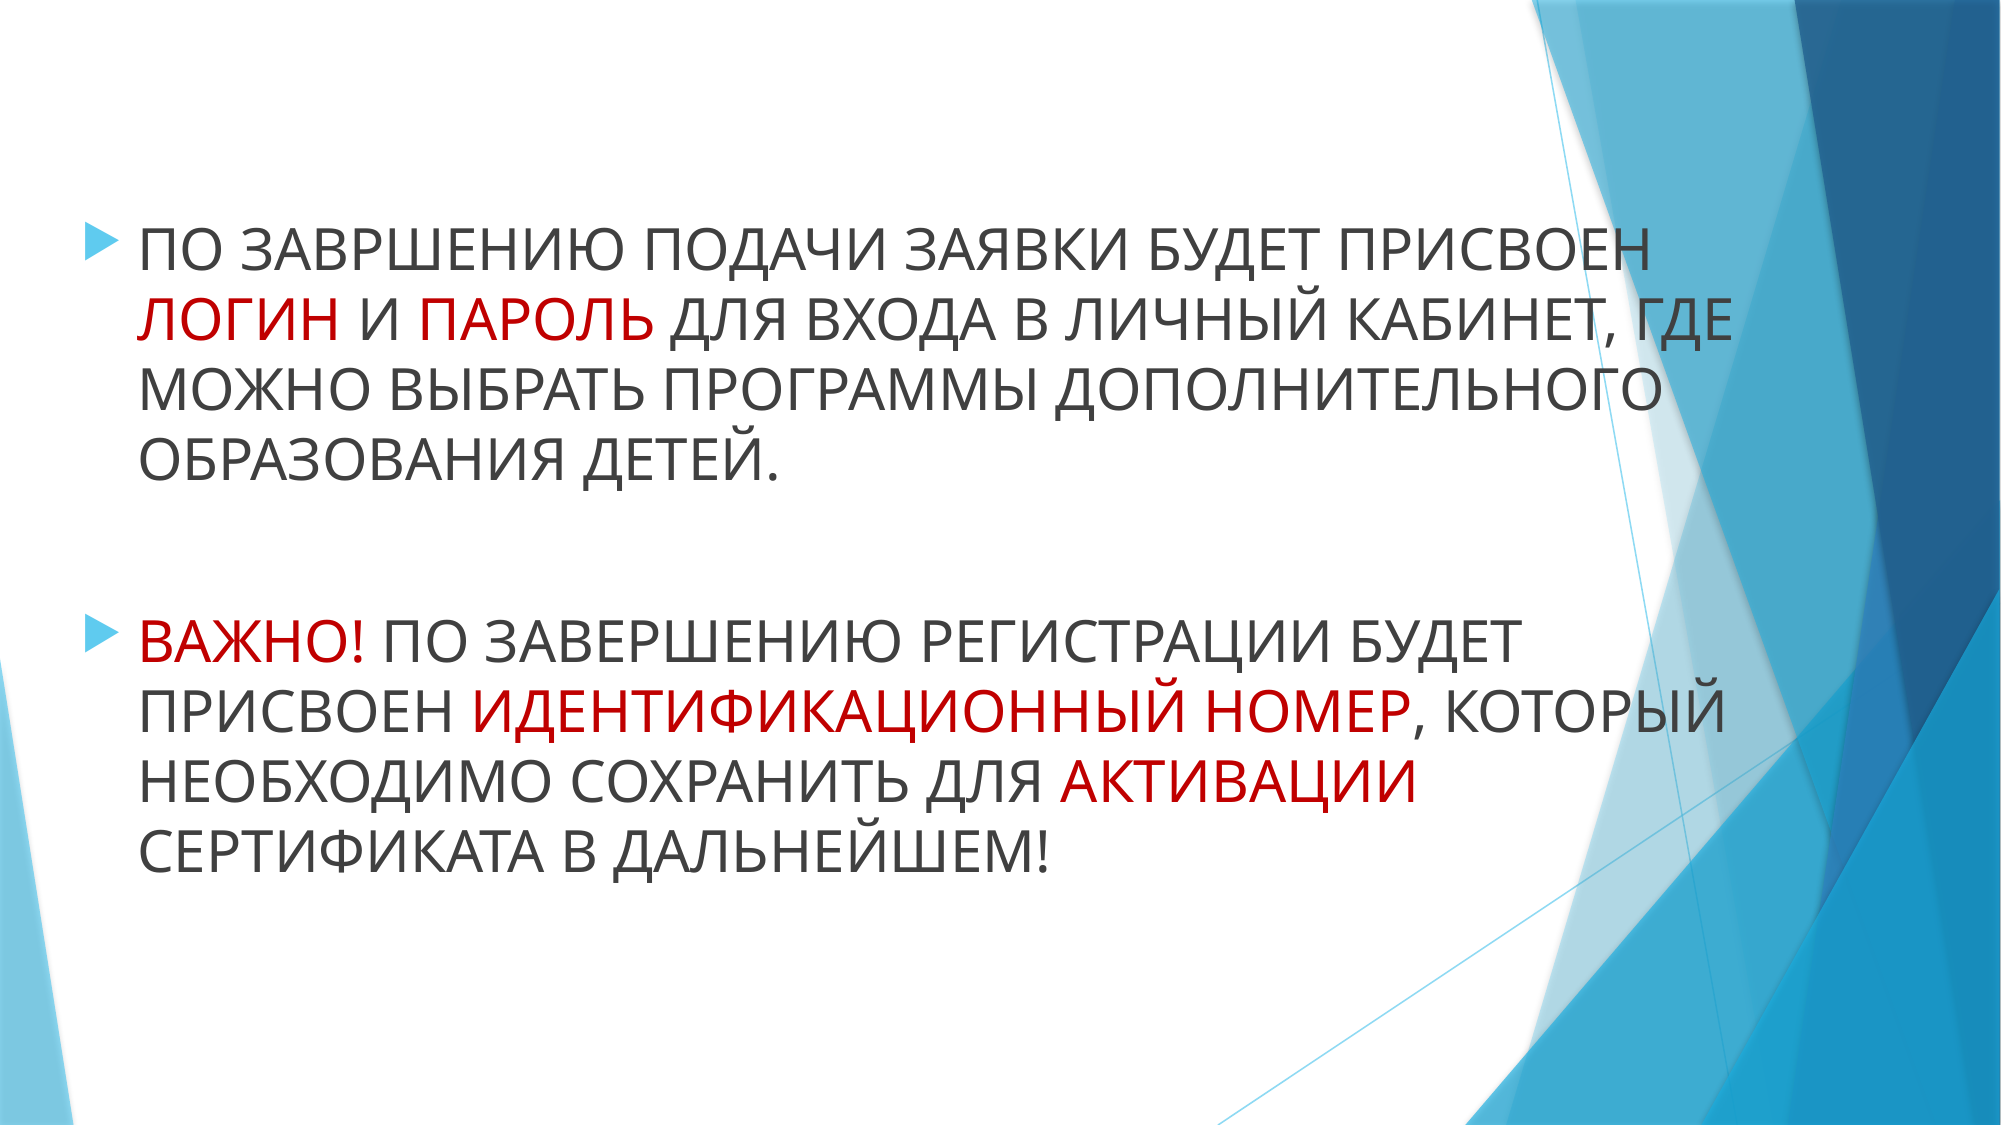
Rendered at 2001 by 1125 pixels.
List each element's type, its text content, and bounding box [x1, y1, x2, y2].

list ПО ЗАВРШЕНИЮ ПОДАЧИ ЗАЯВКИ БУДЕТ ПРИСВОЕН ЛОГИН И ПАРОЛЬ ДЛЯ ВХОДА В ЛИЧНЫЙ КАБИНЕТ, ГДЕ МОЖНО ВЫБРАТЬ ПРОГРАММЫ ДОПОЛНИТЕЛЬНОГО ОБРАЗОВАНИЯ ДЕТЕЙ. ВАЖНО! ПО ЗАВЕРШЕНИЮ РЕГИСТРАЦИИ БУДЕТ ПРИСВОЕН ИДЕНТИФИКАЦИОННЫЙ НОМЕР, КОТОРЫЙ НЕОБХОДИМО СОХРАНИТЬ ДЛЯ АКТИВАЦИИ СЕРТИФИКАТА В ДАЛЬНЕЙШЕМ! [65, 204, 1753, 1023]
